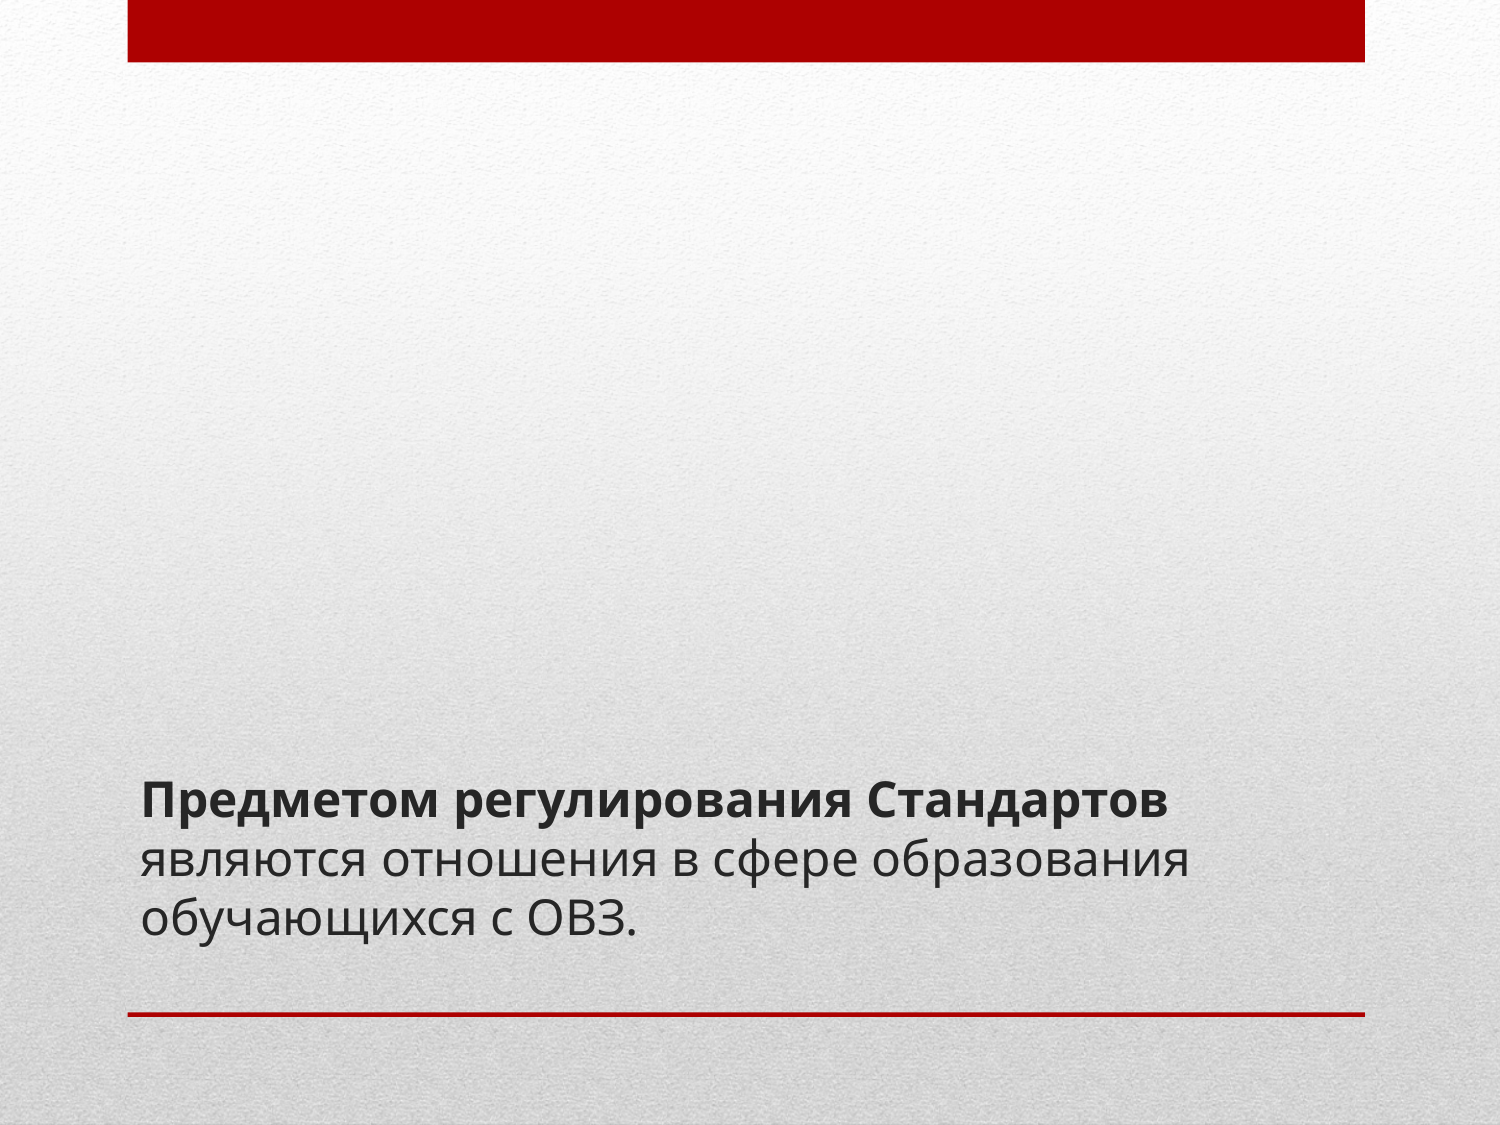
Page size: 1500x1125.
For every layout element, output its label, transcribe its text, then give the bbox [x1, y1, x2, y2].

title Предметом регулирования Стандартов являются отношения в сфере образования обучающихся с ОВЗ. [125, 750, 1238, 1013]
